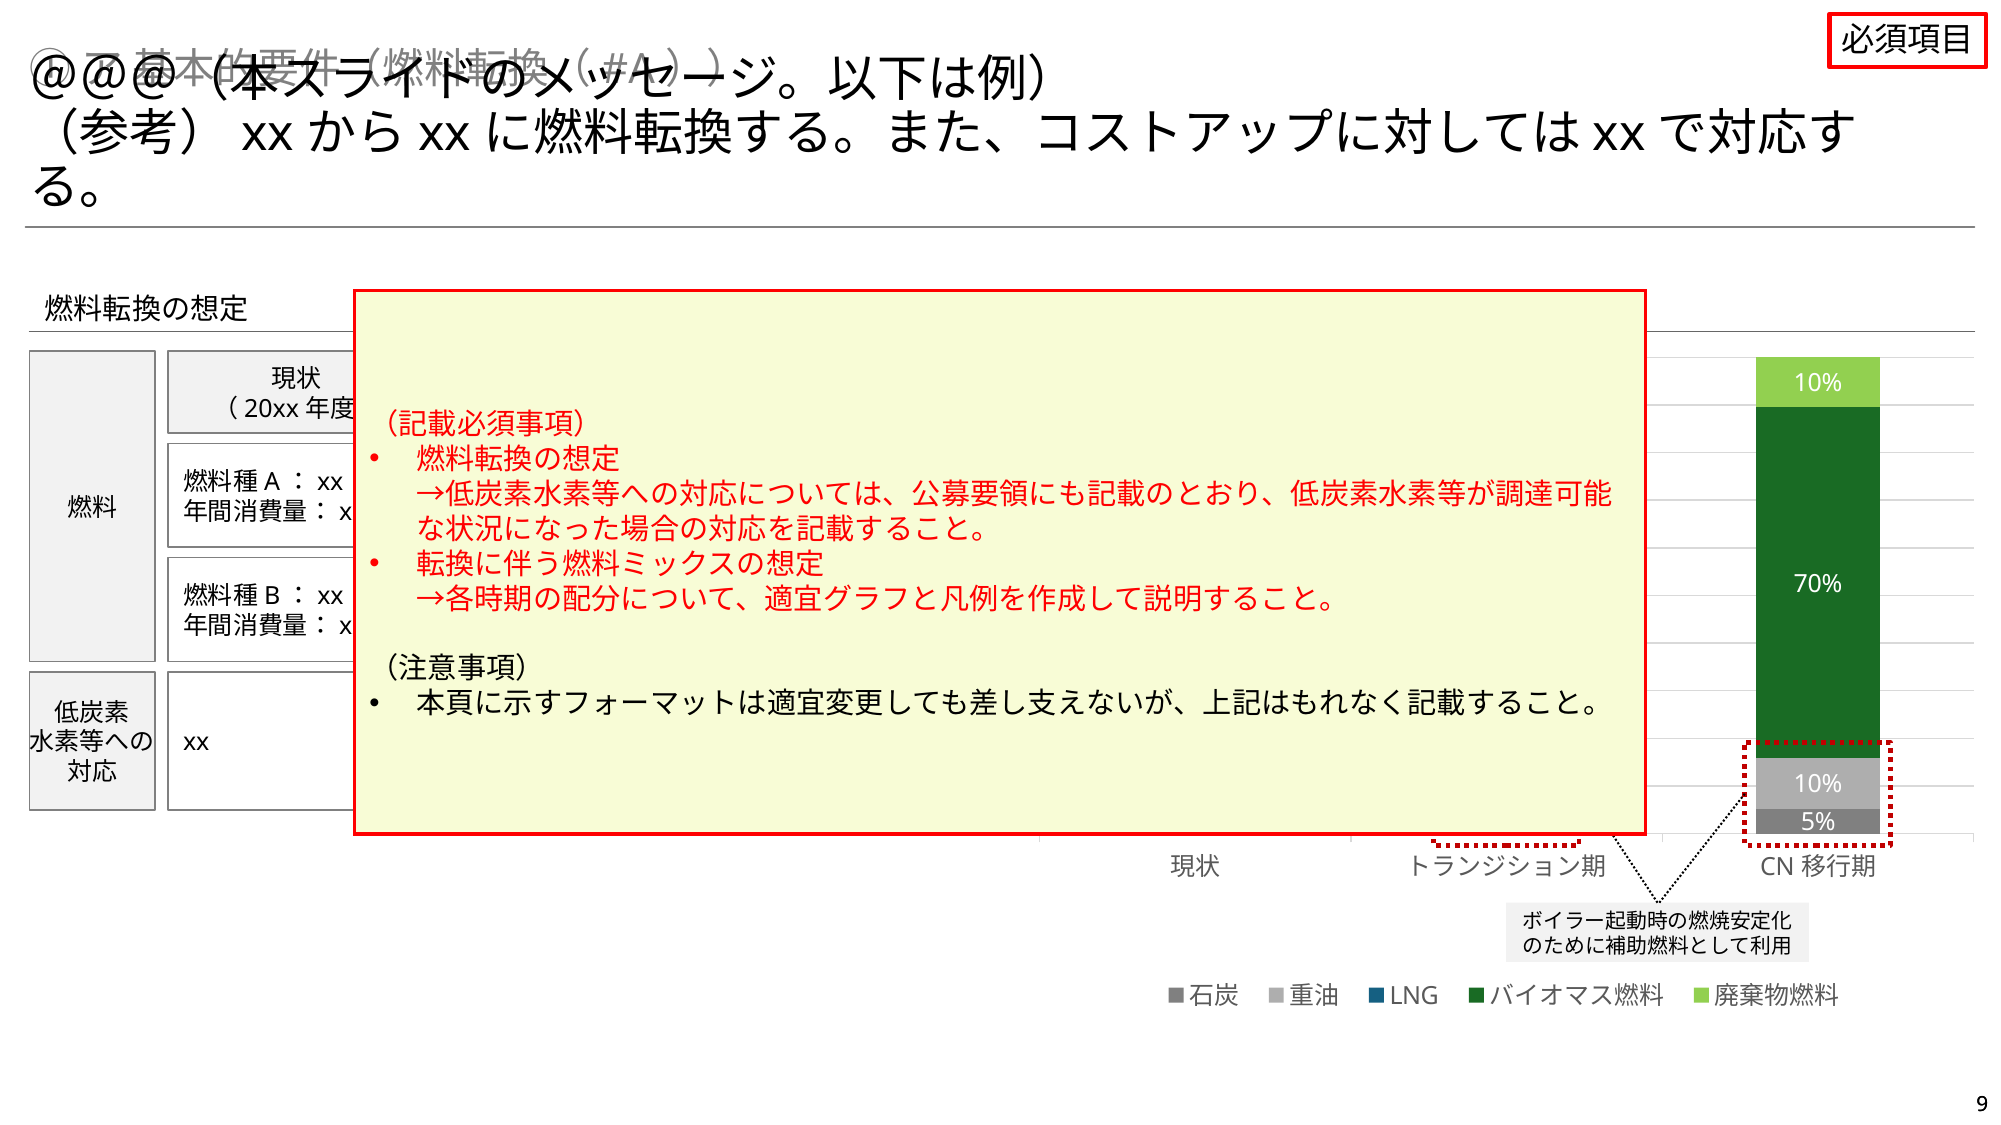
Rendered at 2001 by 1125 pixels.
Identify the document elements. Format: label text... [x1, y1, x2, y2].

text_box 燃料種B：xx 年間消費量：xx [167, 556, 353, 663]
text_box 必須項目 [1829, 13, 1986, 68]
text_box 現状 （20xx年度） [167, 350, 353, 434]
text_box xx [167, 670, 353, 811]
text_box 燃料 [28, 350, 157, 663]
text_box （記載必須事項） 燃料転換の想定 →低炭素水素等への対応については、公募要領にも記載のとおり、低炭素水素等が調達可能な状況になった場合の対応を記載すること。 転換に伴う燃料ミックスの想定 →各時期の配分について、適宜グラフと凡例を作成して説明すること。 （注意事項） 本頁に示すフォーマットは適宜変更しても差し支えないが、上記はもれなく記載すること。 [353, 289, 1647, 836]
text_box ①ア 基本的要件（燃料転換（#A）） [29, 47, 1802, 53]
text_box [1578, 783, 1659, 904]
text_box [1038, 283, 1975, 332]
text_box ＠＠＠（本スライドのメッセージ。以下は例） （参考）xxからxxに燃料転換する。また、コストアップに対してはxxで対応する。 [29, 53, 1875, 216]
chart [1038, 350, 1975, 1036]
text_box 低炭素 水素等への 対応 [28, 670, 157, 811]
text_box 燃料種A：xx 年間消費量：xx [167, 442, 353, 549]
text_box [28, 283, 966, 332]
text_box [1659, 793, 1746, 904]
